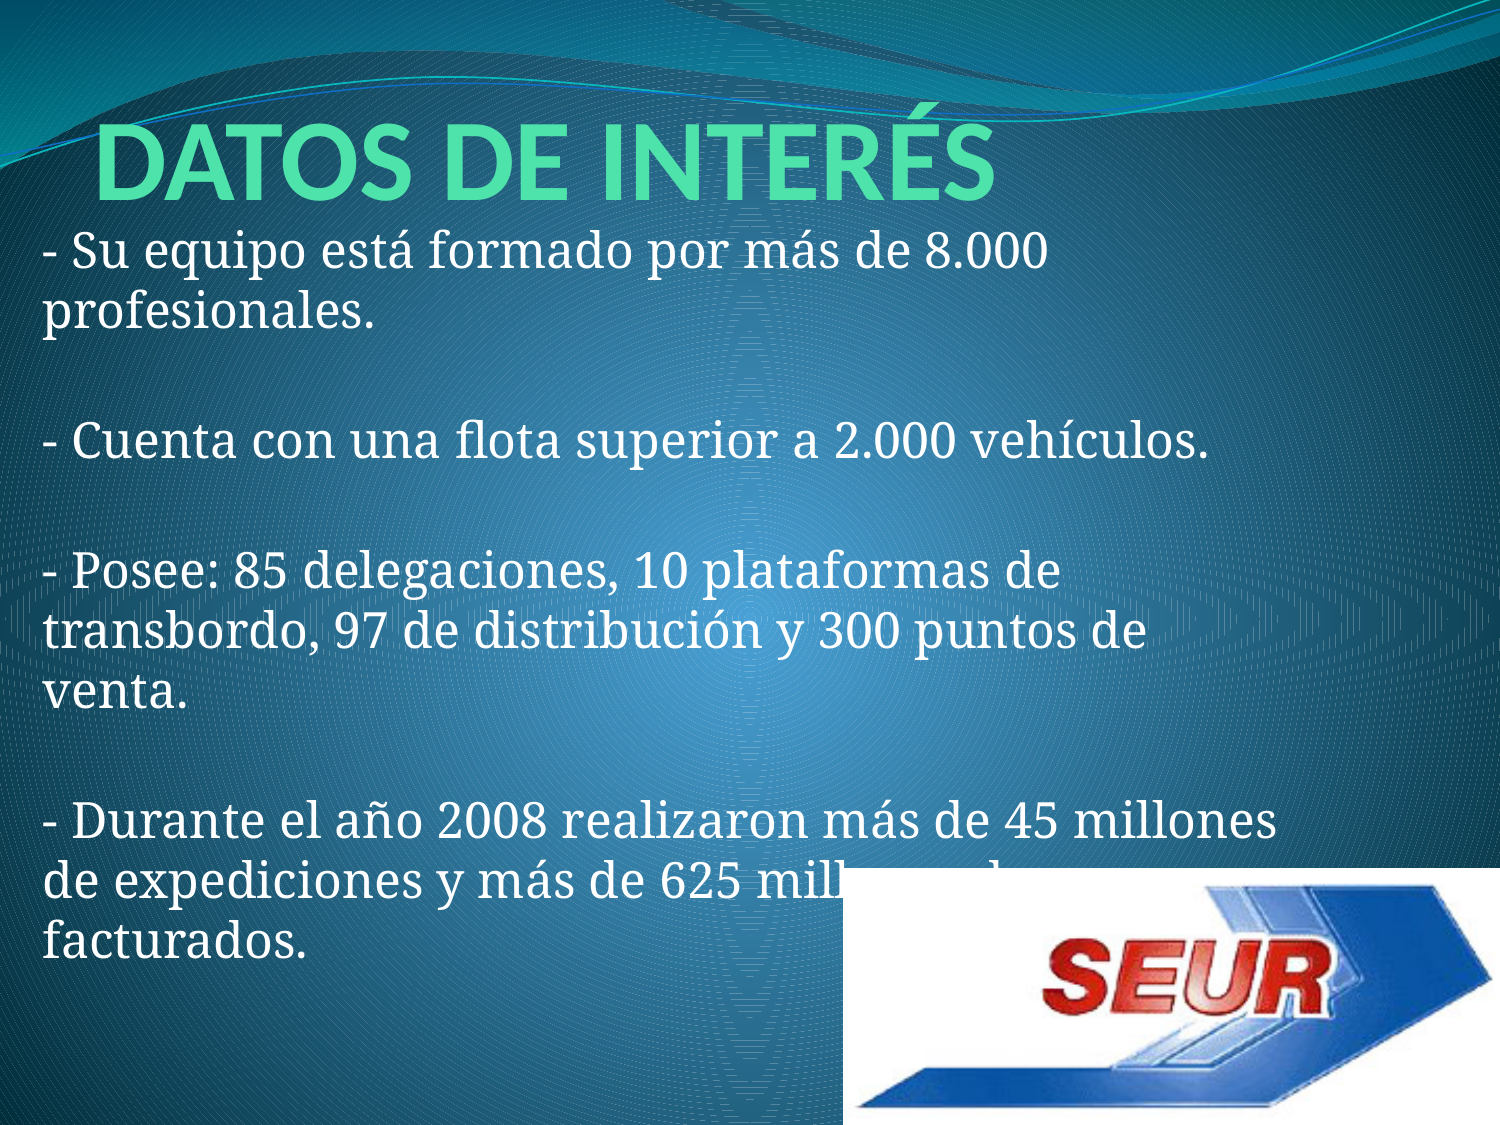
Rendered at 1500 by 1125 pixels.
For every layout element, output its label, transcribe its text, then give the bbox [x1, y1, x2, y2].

title DATOS DE INTERÉS [93, 0, 1369, 224]
picture [843, 868, 1500, 1125]
list - Su equipo está formado por más de 8.000 profesionales. - Cuenta con una flota superior a 2.000 vehículos. - Posee: 85 delegaciones, 10 plataformas de transbordo, 97 de distribución y 300 puntos de venta. - Durante el año 2008 realizaron más de 45 millones de expediciones y más de 625 millones de euros facturados. [34, 210, 1311, 669]
